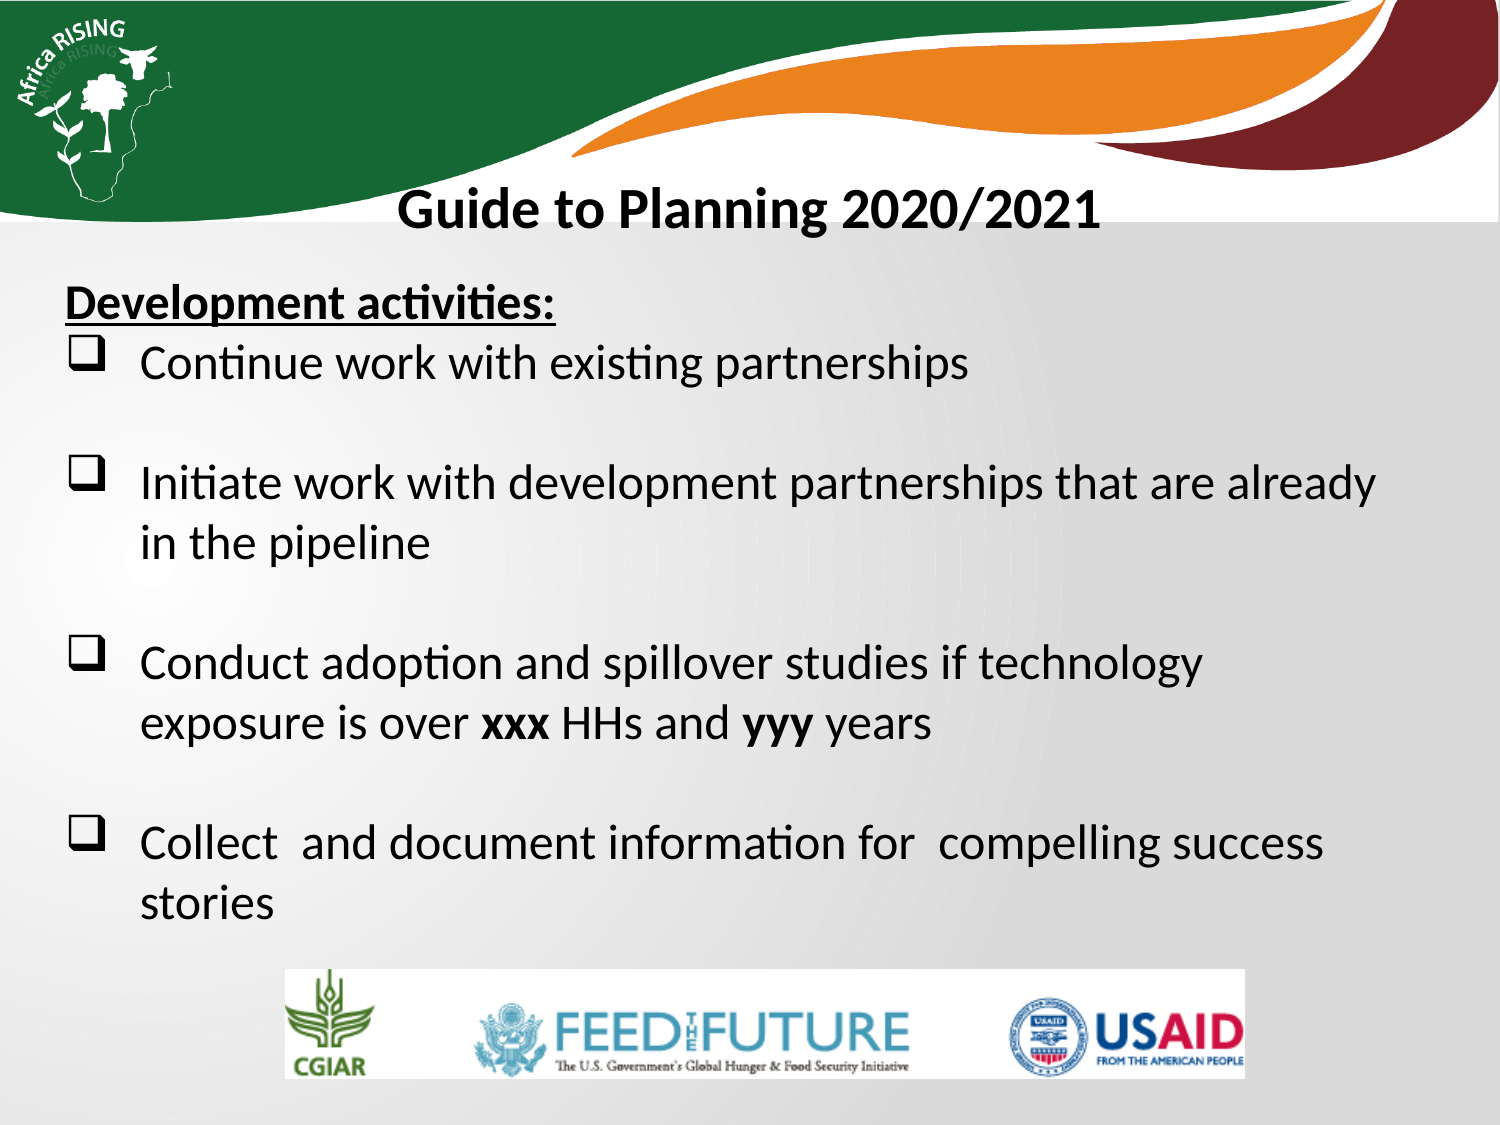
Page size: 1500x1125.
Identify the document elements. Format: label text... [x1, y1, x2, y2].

text_box Guide to Planning 2020/2021 [0, 162, 1500, 248]
text_box Development activities: Continue work with existing partnerships Initiate work with development partnerships that are already in the pipeline Conduct adoption and spillover studies if technology exposure is over xxx HHs and yyy years Collect and document information for compelling success stories [49, 262, 1400, 998]
picture [0, 0, 1499, 162]
picture [285, 998, 1245, 1079]
